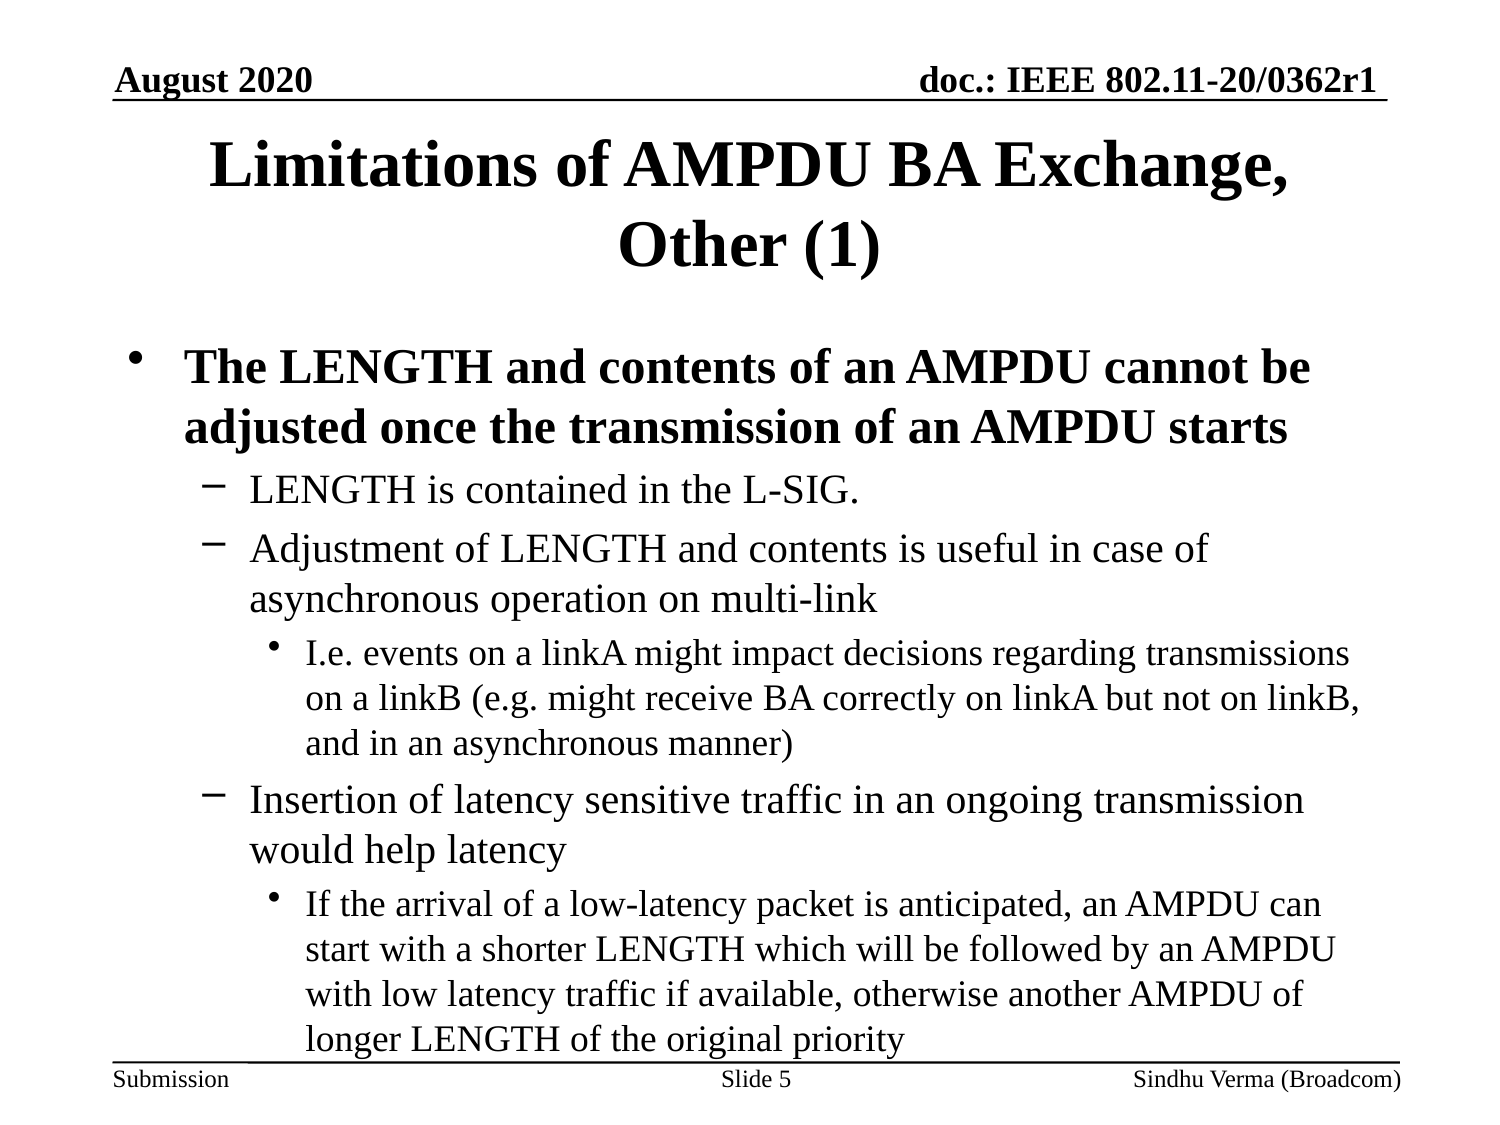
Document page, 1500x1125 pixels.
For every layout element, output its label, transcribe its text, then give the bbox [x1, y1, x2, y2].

title Limitations of AMPDU BA Exchange, Other (1) [112, 112, 1388, 288]
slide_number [114, 54, 316, 101]
list The LENGTH and contents of an AMPDU cannot be adjusted once the transmission of an AMPDU starts LENGTH is contained in the L-SIG. Adjustment of LENGTH and contents is useful in case of asynchronous operation on multi-link I.e. events on a linkA might impact decisions regarding transmissions on a linkB (e.g. might receive BA correctly on linkA but not on linkB, and in an asynchronous manner) Insertion of latency sensitive traffic in an ongoing transmission would help latency If the arrival of a low-latency packet is anticipated, an AMPDU can start with a shorter LENGTH which will be followed by an AMPDU with low latency traffic if available, otherwise another AMPDU of longer LENGTH of the original priority [112, 326, 1388, 1002]
footer Sindhu Verma (Broadcom) [1129, 1061, 1402, 1093]
slide_number Slide 5 [712, 1061, 800, 1093]
